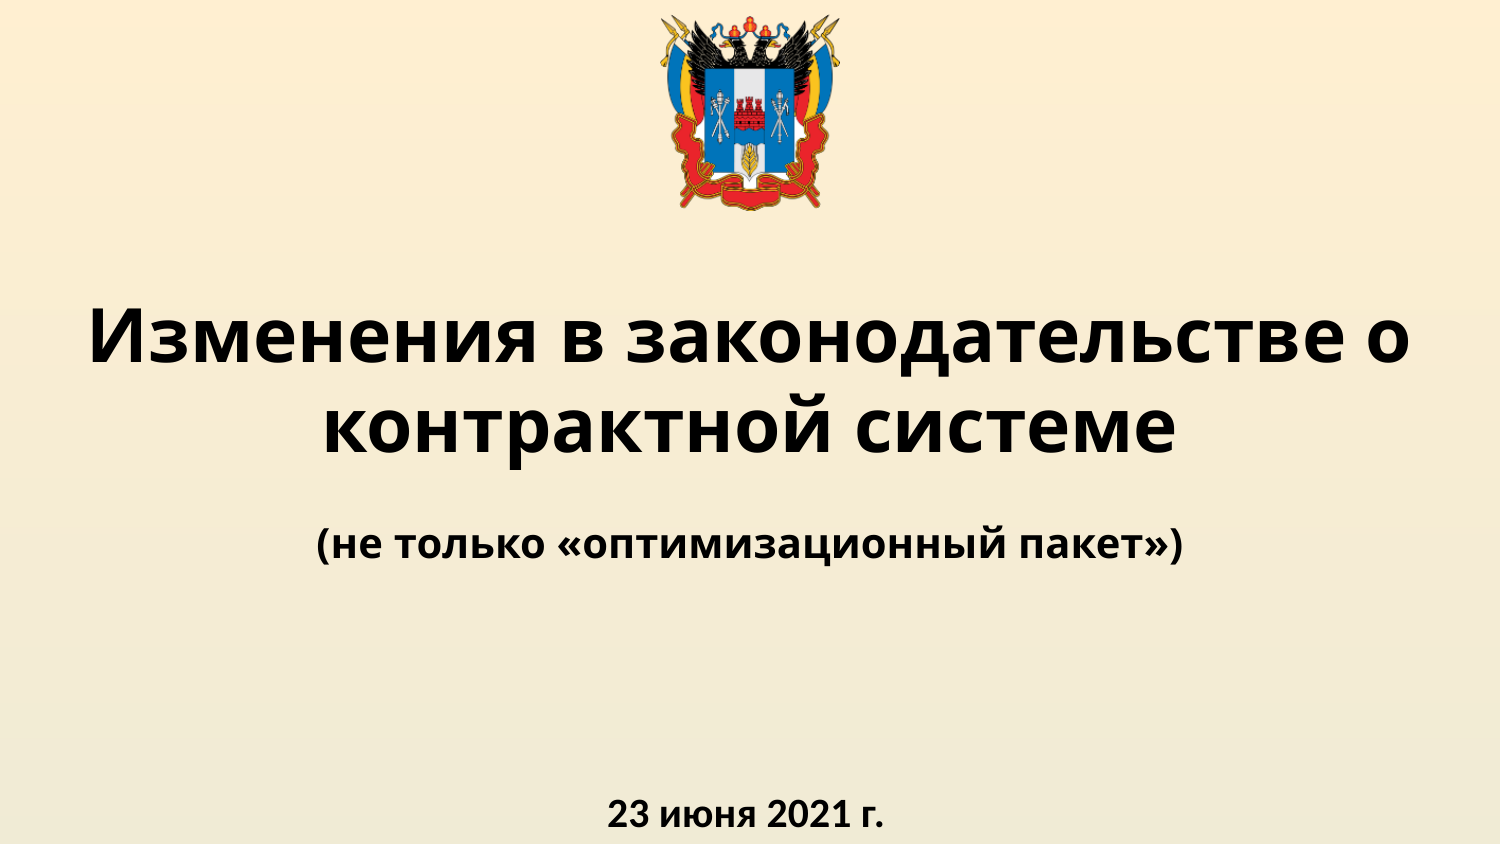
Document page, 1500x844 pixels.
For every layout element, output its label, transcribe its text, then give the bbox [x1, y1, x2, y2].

text_box Изменения в законодательстве о контрактной системе (не только «оптимизационный пакет») [0, 243, 1500, 611]
text_box 23 июня 2021 г. [0, 778, 1500, 843]
picture [659, 14, 840, 211]
